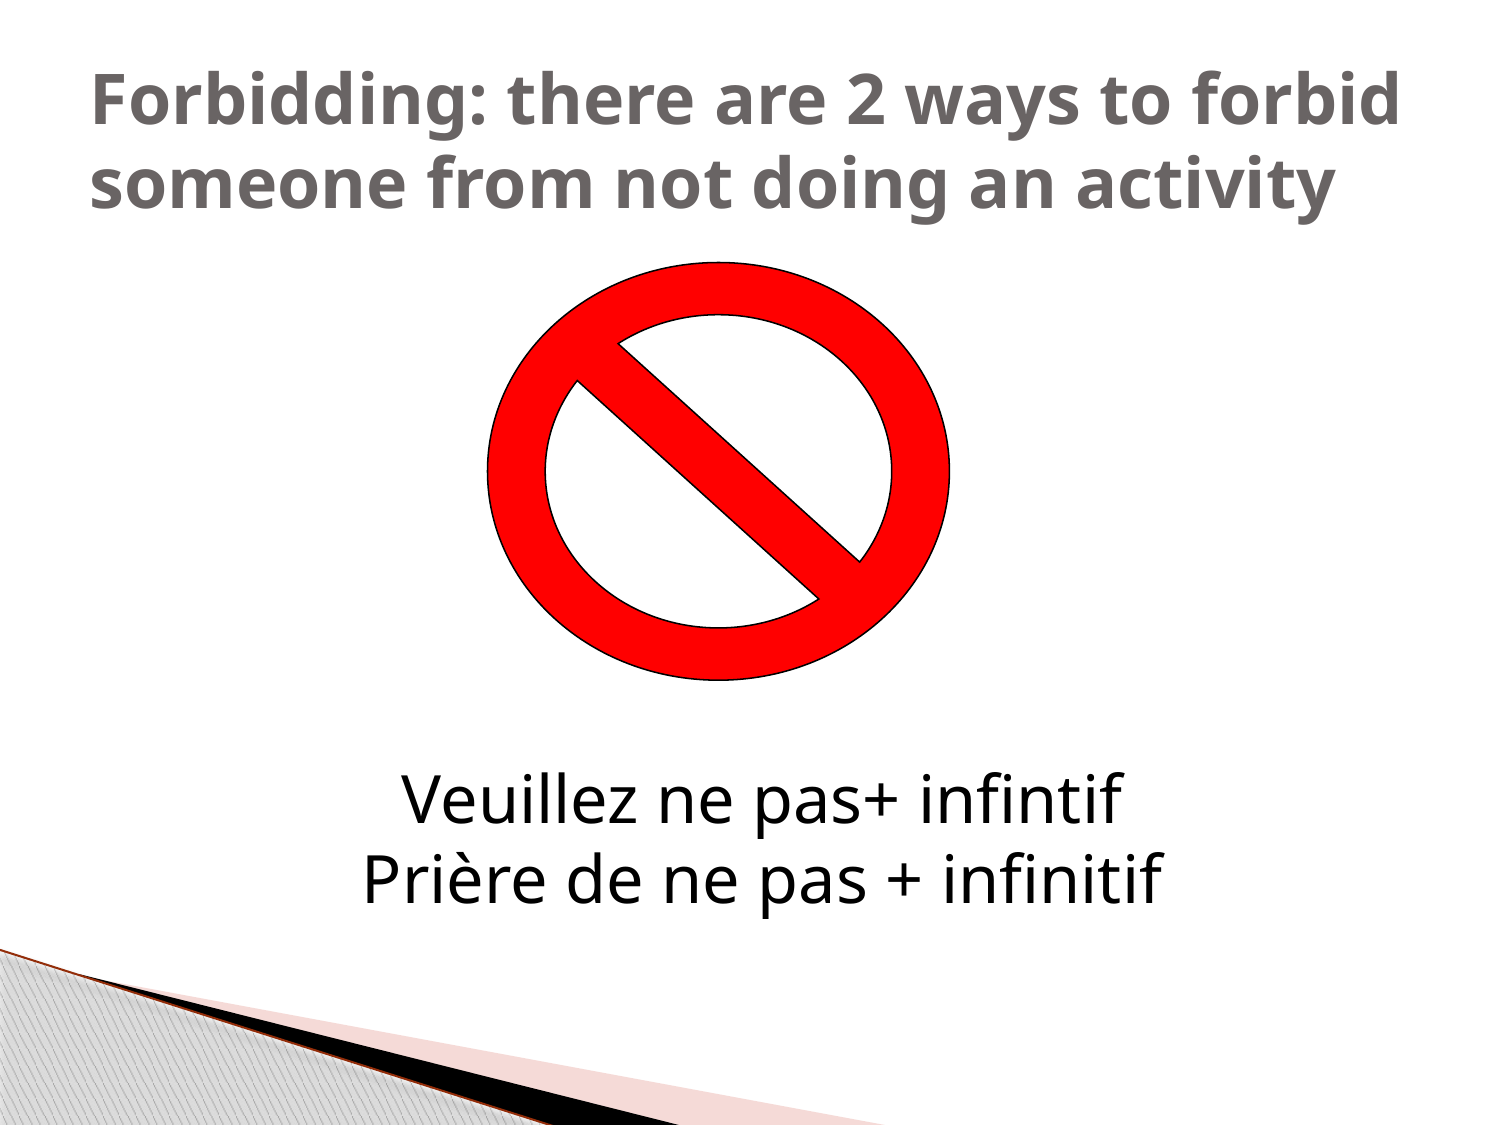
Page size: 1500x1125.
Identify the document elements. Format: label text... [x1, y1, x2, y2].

title Forbidding: there are 2 ways to forbid someone from not doing an activity [75, 45, 1425, 233]
text_box [487, 262, 950, 681]
text_box Veuillez ne pas+ infintif Prière de ne pas + infinitif [262, 749, 1263, 925]
